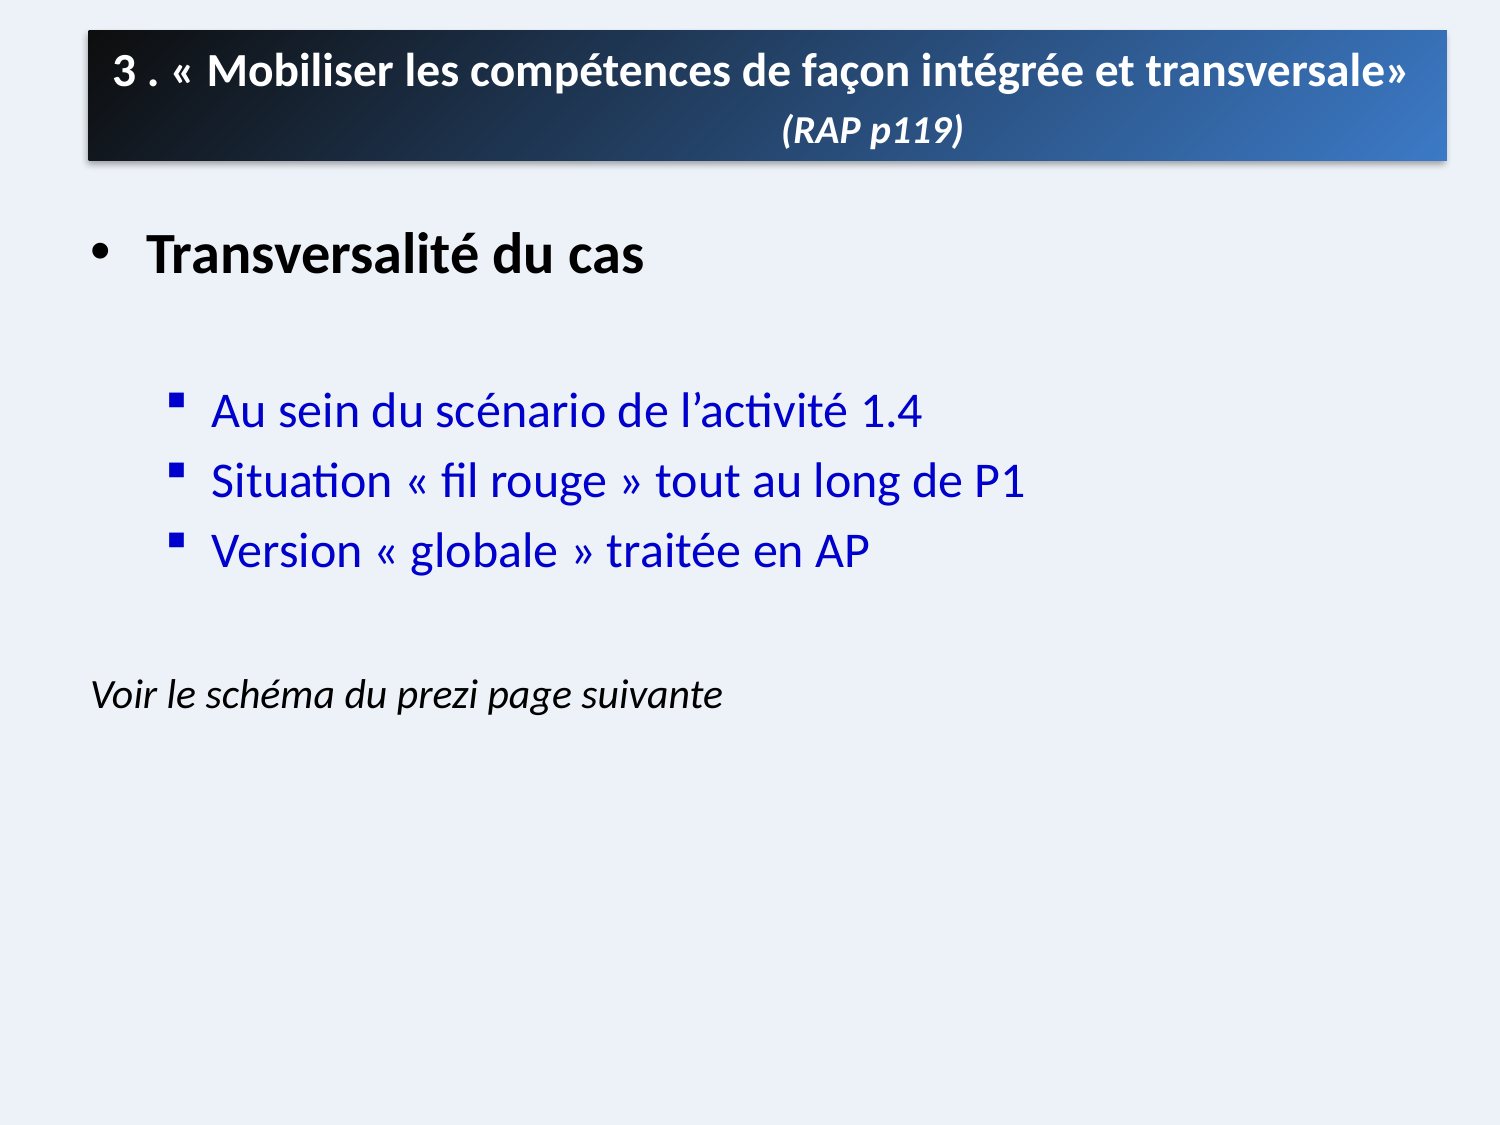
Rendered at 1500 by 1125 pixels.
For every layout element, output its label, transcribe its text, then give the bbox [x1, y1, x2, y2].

text_box 3 . « Mobiliser les compétences de façon intégrée et transversale» (RAP p119) [88, 30, 1447, 161]
list Transversalité du cas Au sein du scénario de l’activité 1.4 Situation « fil rouge » tout au long de P1 Version « globale » traitée en AP Voir le schéma du prezi page suivante [75, 208, 1425, 1005]
